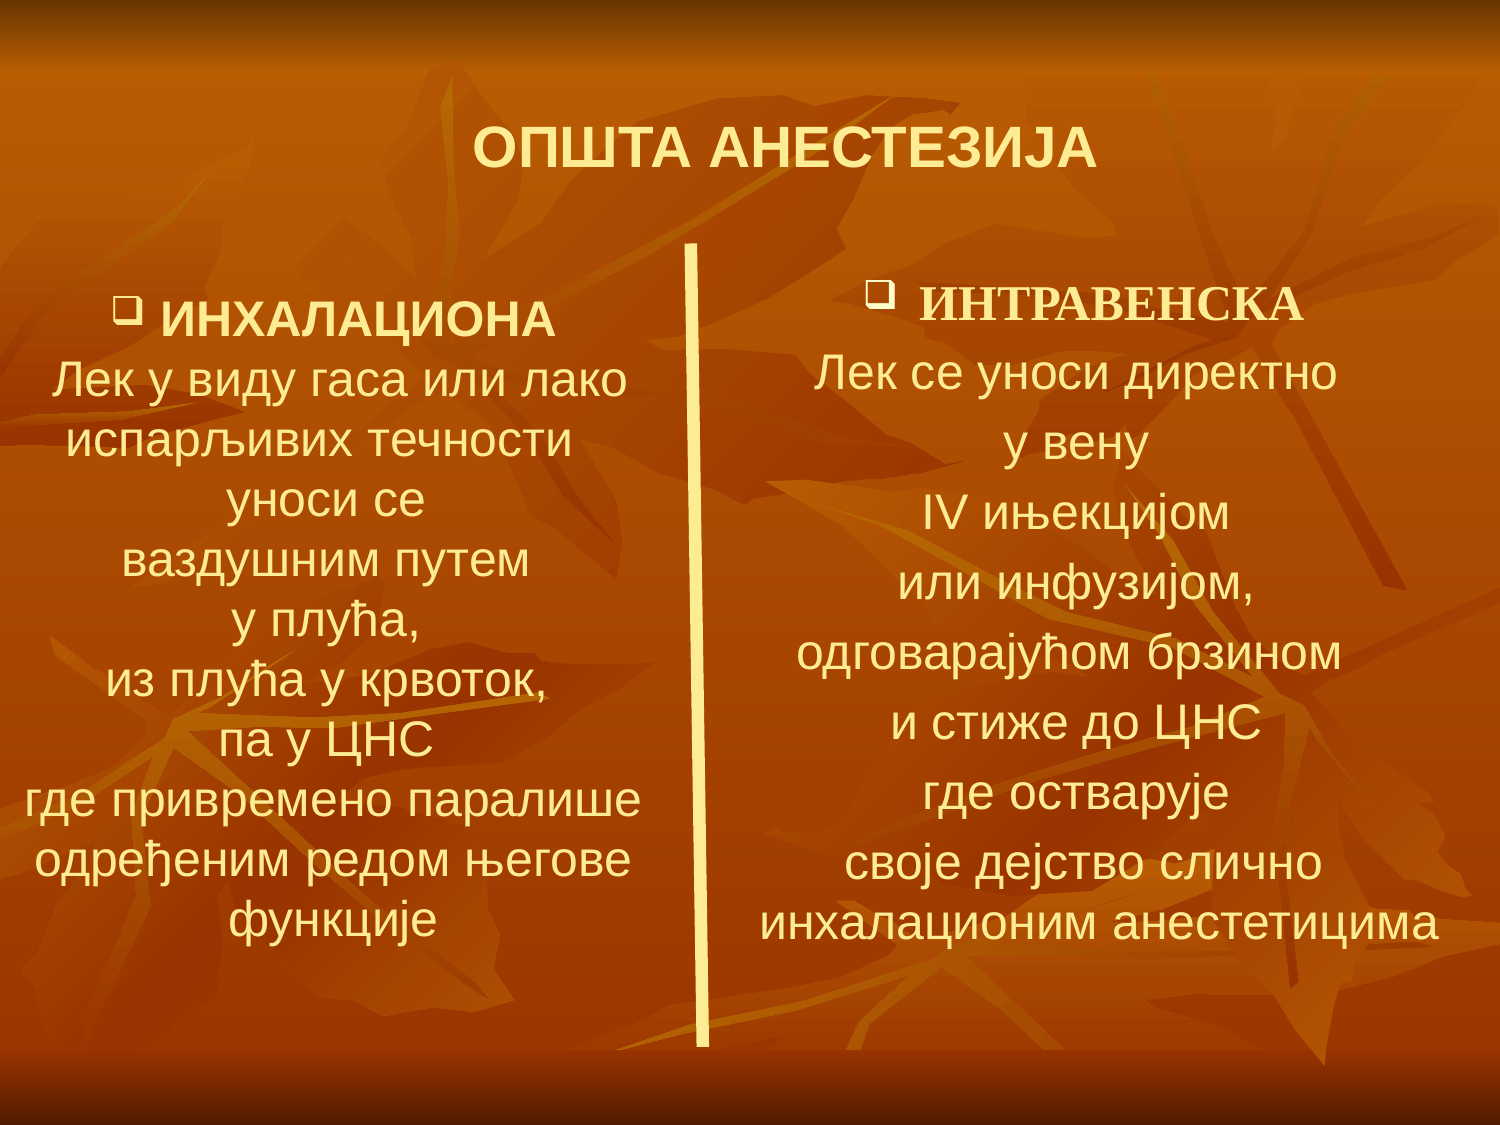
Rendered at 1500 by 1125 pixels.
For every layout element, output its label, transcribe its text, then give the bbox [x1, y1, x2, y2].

text_box ИНТРАВЕНСКА Лек се уноси директно у вену IV ињекцијом или инфузијом, одговарајућом брзином и стиже до ЦНС где остварује своје дејство слично инхалационим анестетицима [667, 262, 1500, 1006]
text_box ИНХАЛАЦИОНА Лек у виду гаса или лако испарљивих течности уноси се ваздушним путем у плућа, из плућа у крвоток, па у ЦНС где привремено паралише одређеним редом његове функције [0, 278, 667, 954]
text_box ОПШТА АНЕСТЕЗИЈА [458, 101, 1114, 187]
